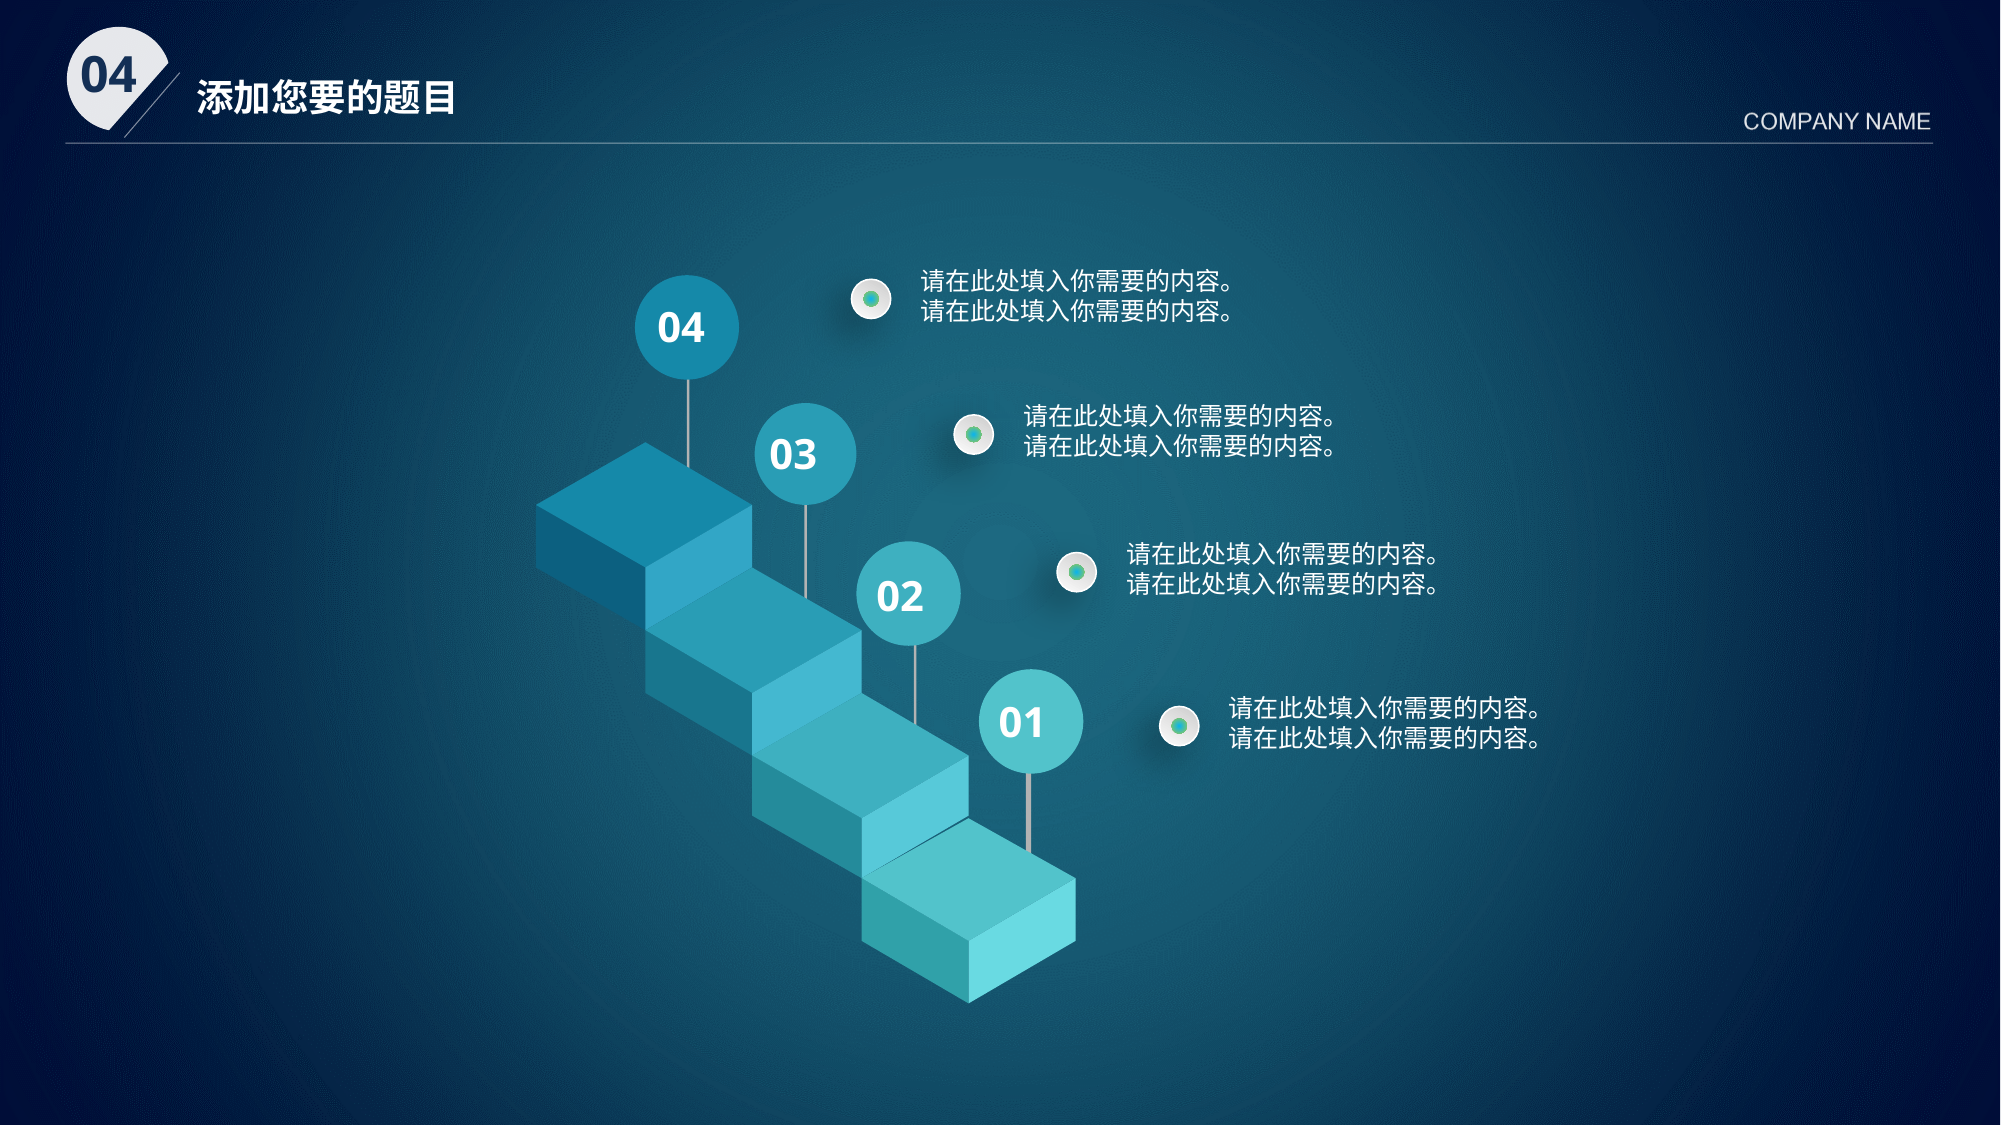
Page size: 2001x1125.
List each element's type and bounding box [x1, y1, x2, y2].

text_box [535, 442, 753, 631]
text_box [645, 567, 862, 756]
text_box [754, 403, 857, 567]
text_box [752, 692, 969, 879]
text_box [954, 393, 1366, 469]
text_box [857, 541, 961, 692]
text_box [861, 818, 1076, 1004]
picture [0, 0, 2001, 1125]
text_box [634, 275, 740, 442]
text_box [978, 669, 1084, 889]
text_box [1159, 684, 1571, 761]
text_box [1056, 530, 1469, 607]
text_box [851, 257, 1263, 334]
